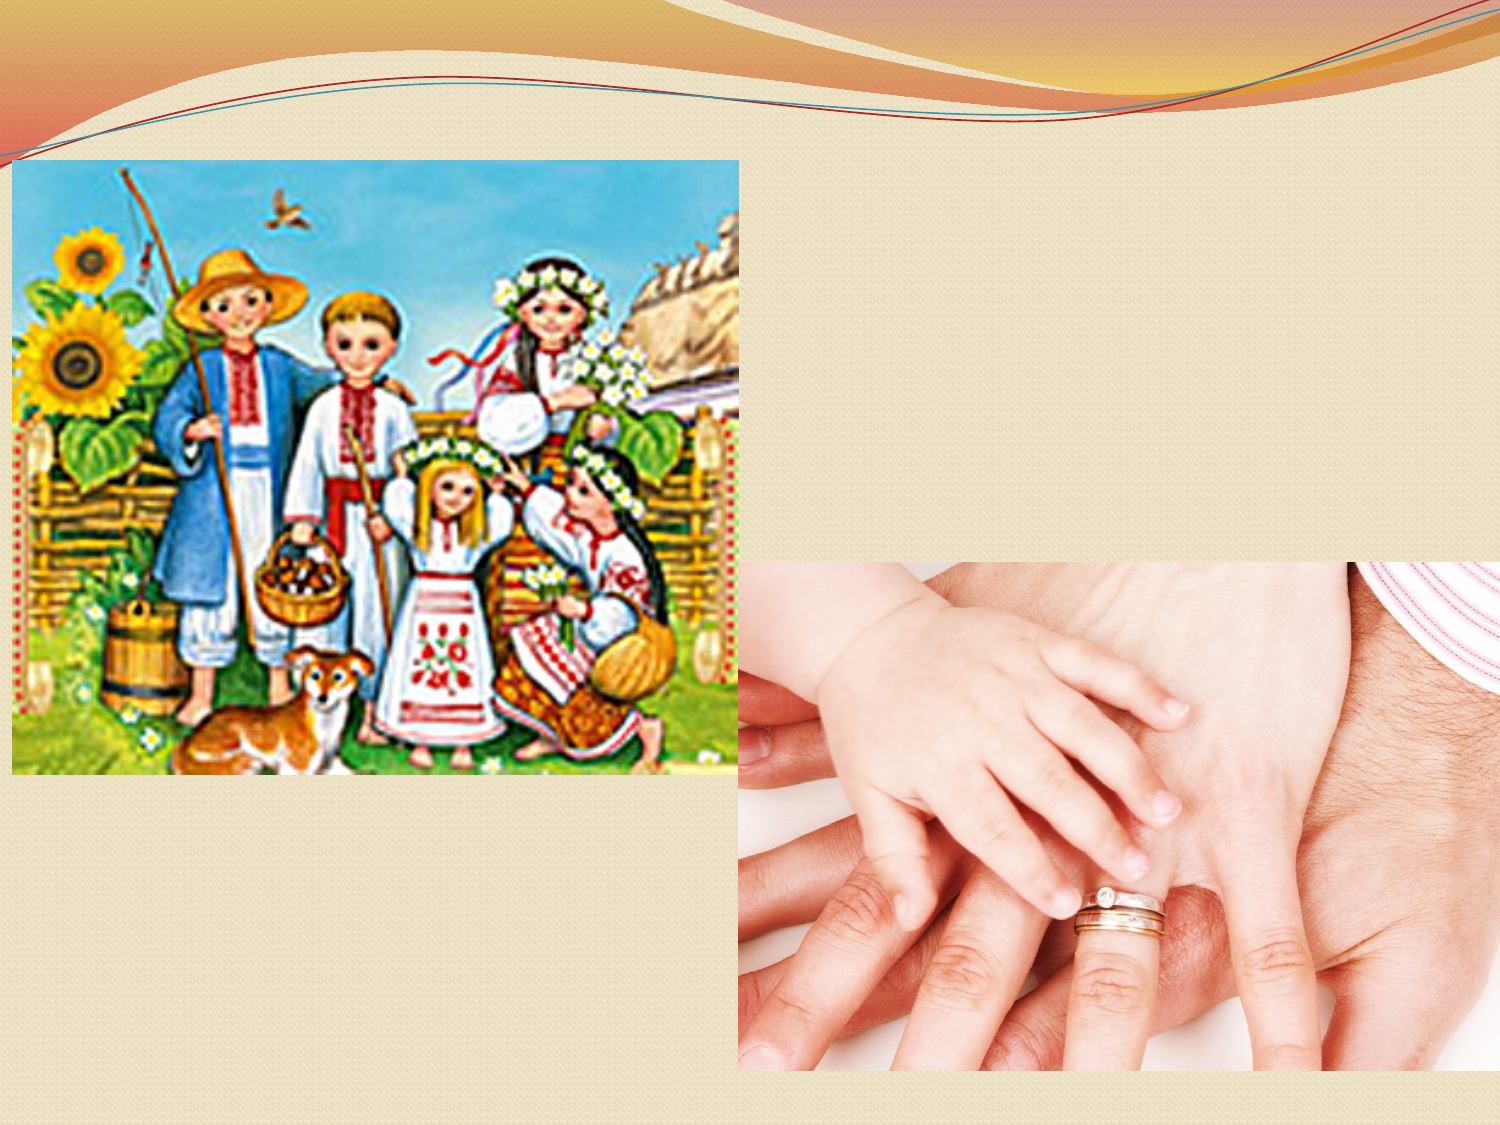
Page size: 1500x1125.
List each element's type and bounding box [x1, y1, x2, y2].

picture [12, 160, 1500, 1071]
